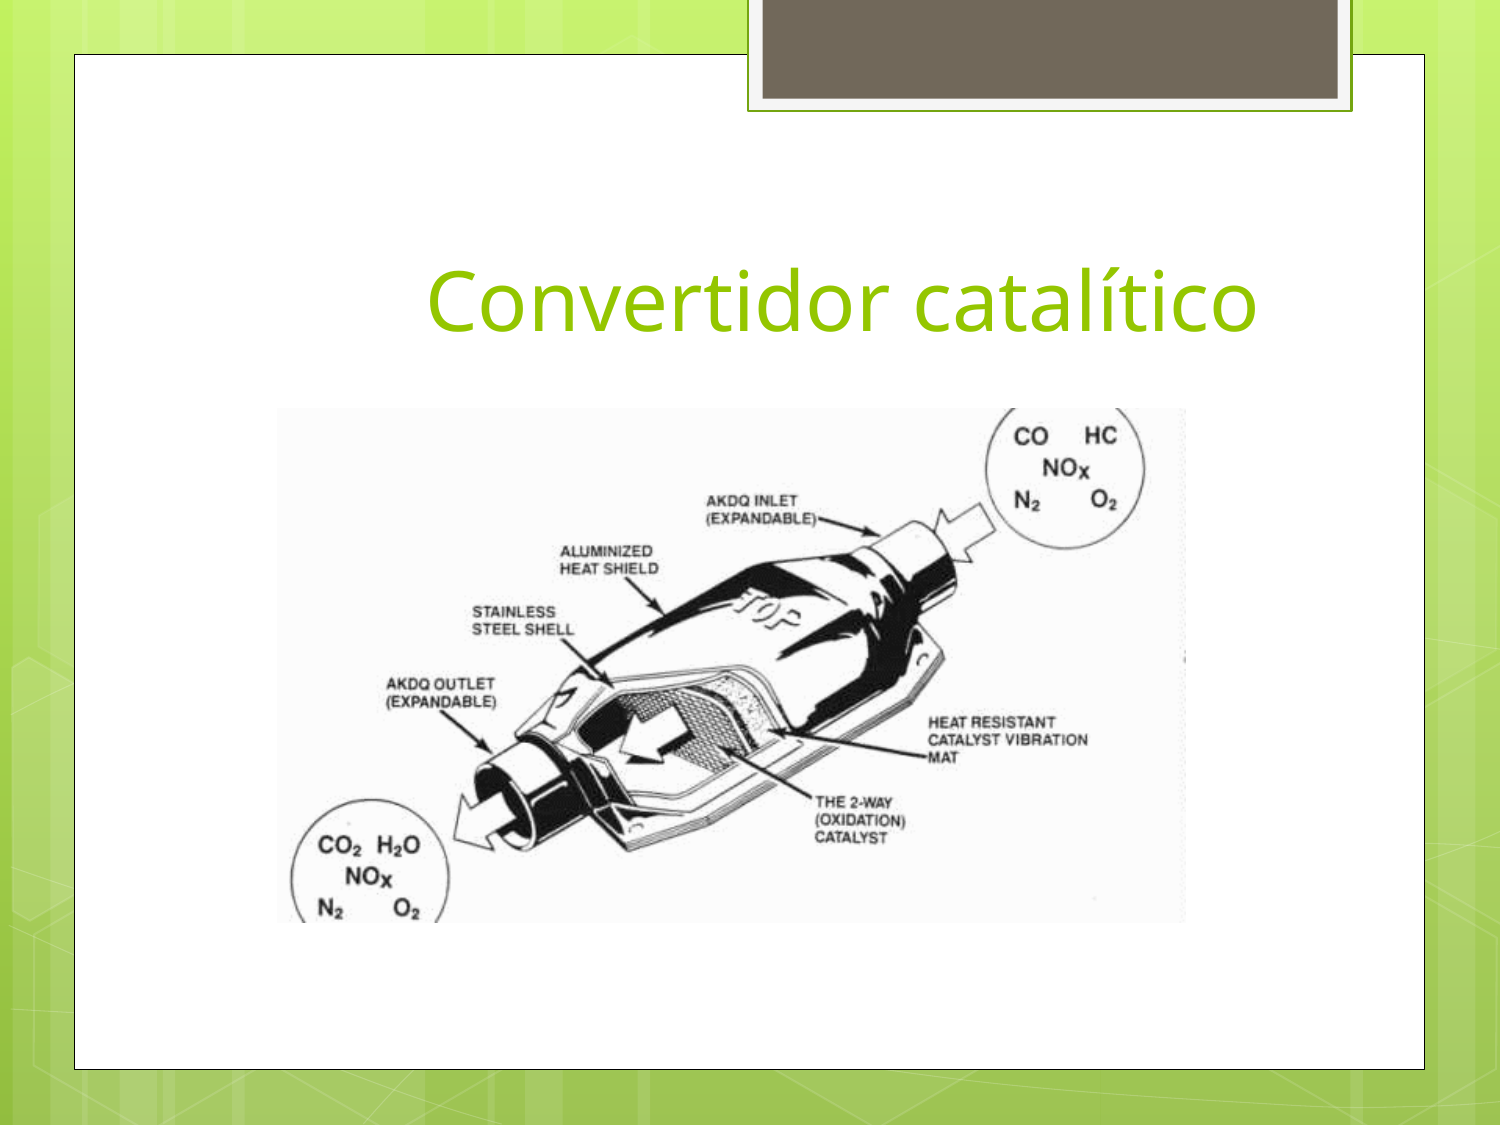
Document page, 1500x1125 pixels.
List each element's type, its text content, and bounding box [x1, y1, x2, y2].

title Convertidor catalítico [171, 168, 1324, 357]
list [171, 381, 1283, 957]
picture [277, 408, 1186, 924]
